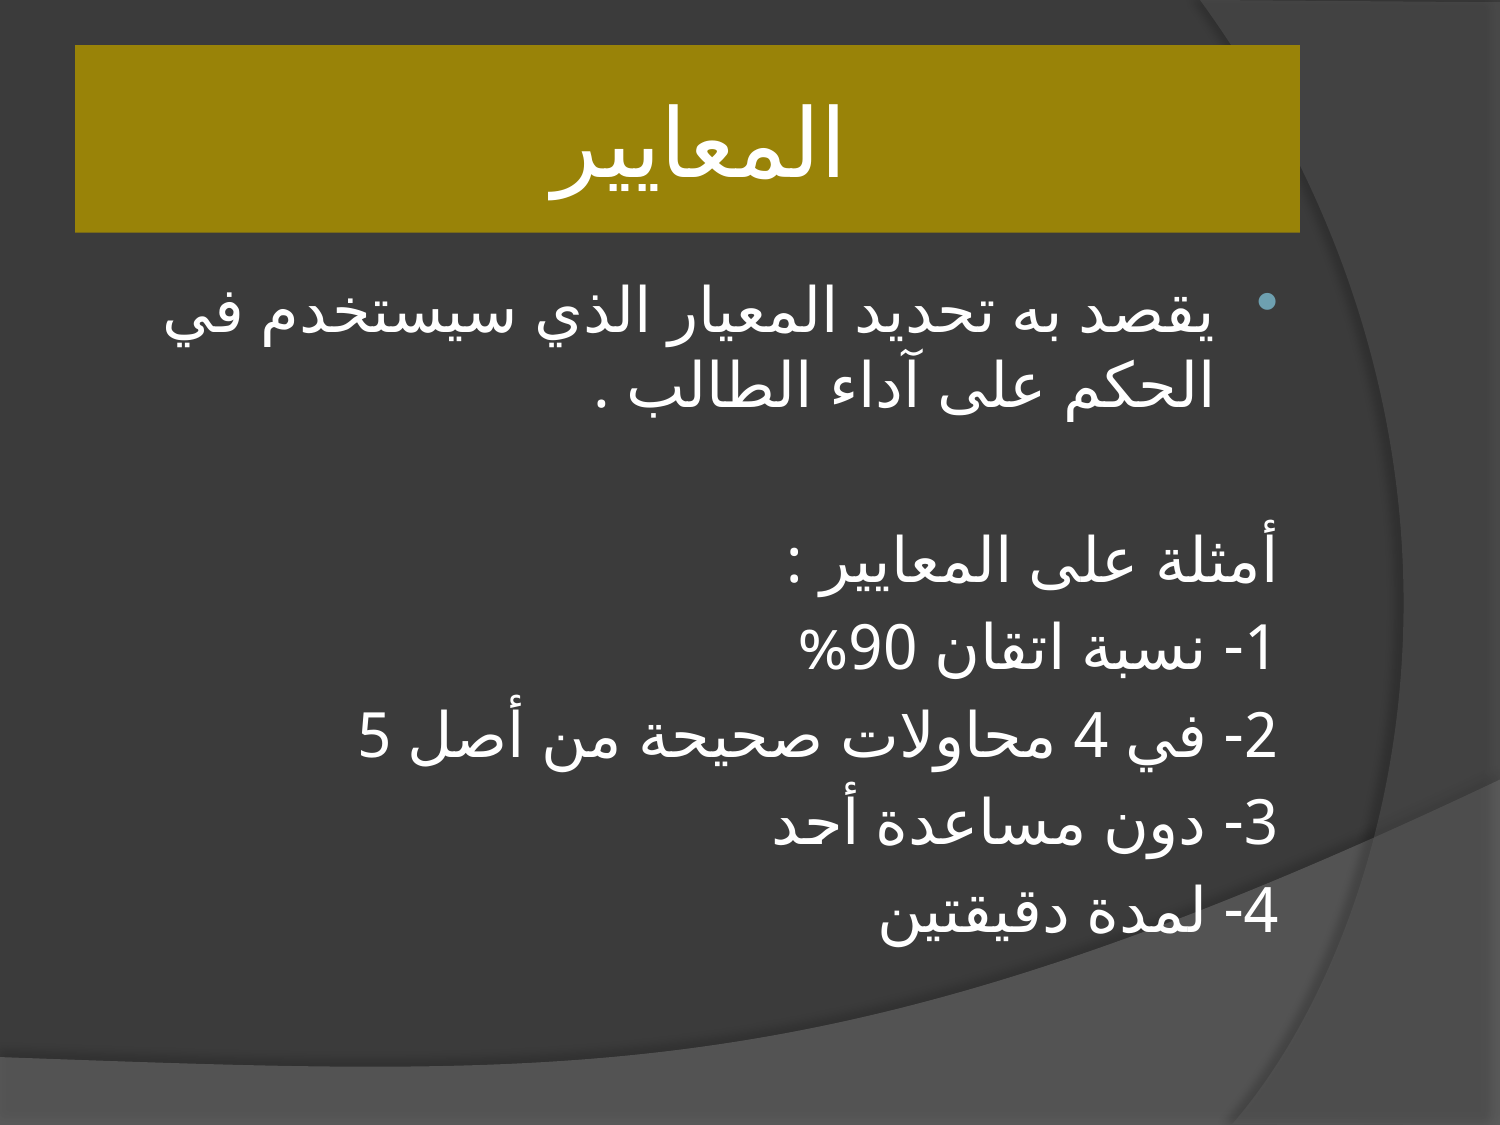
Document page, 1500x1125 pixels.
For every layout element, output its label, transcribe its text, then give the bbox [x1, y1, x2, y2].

title المعايير [75, 45, 1300, 233]
list يقصد به تحديد المعيار الذي سيستخدم في الحكم على آداء الطالب . أمثلة على المعايير : 1- نسبة اتقان 90% 2- في 4 محاولات صحيحة من أصل 5 3- دون مساعدة أحد 4- لمدة دقيقتين [75, 262, 1300, 1005]
